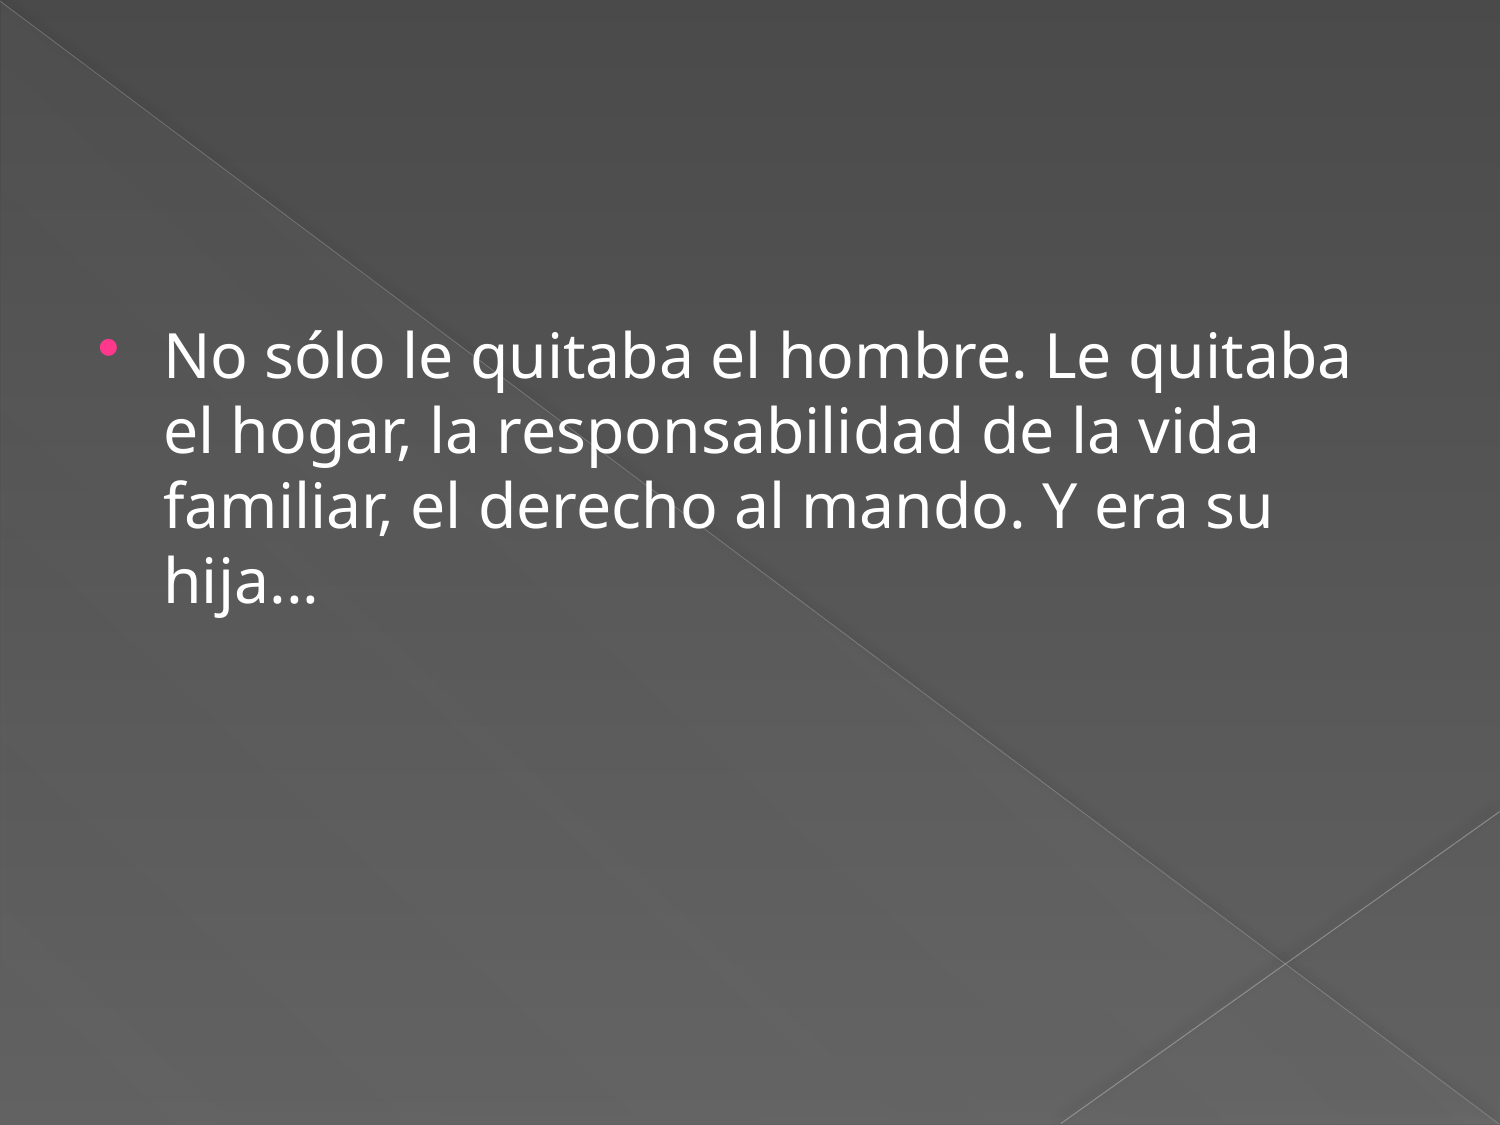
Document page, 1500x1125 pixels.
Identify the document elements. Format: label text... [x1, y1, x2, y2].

list No sólo le quitaba el hombre. Le quitaba el hogar, la responsabilidad de la vida familiar, el derecho al mando. Y era su hija... [75, 308, 1425, 1059]
